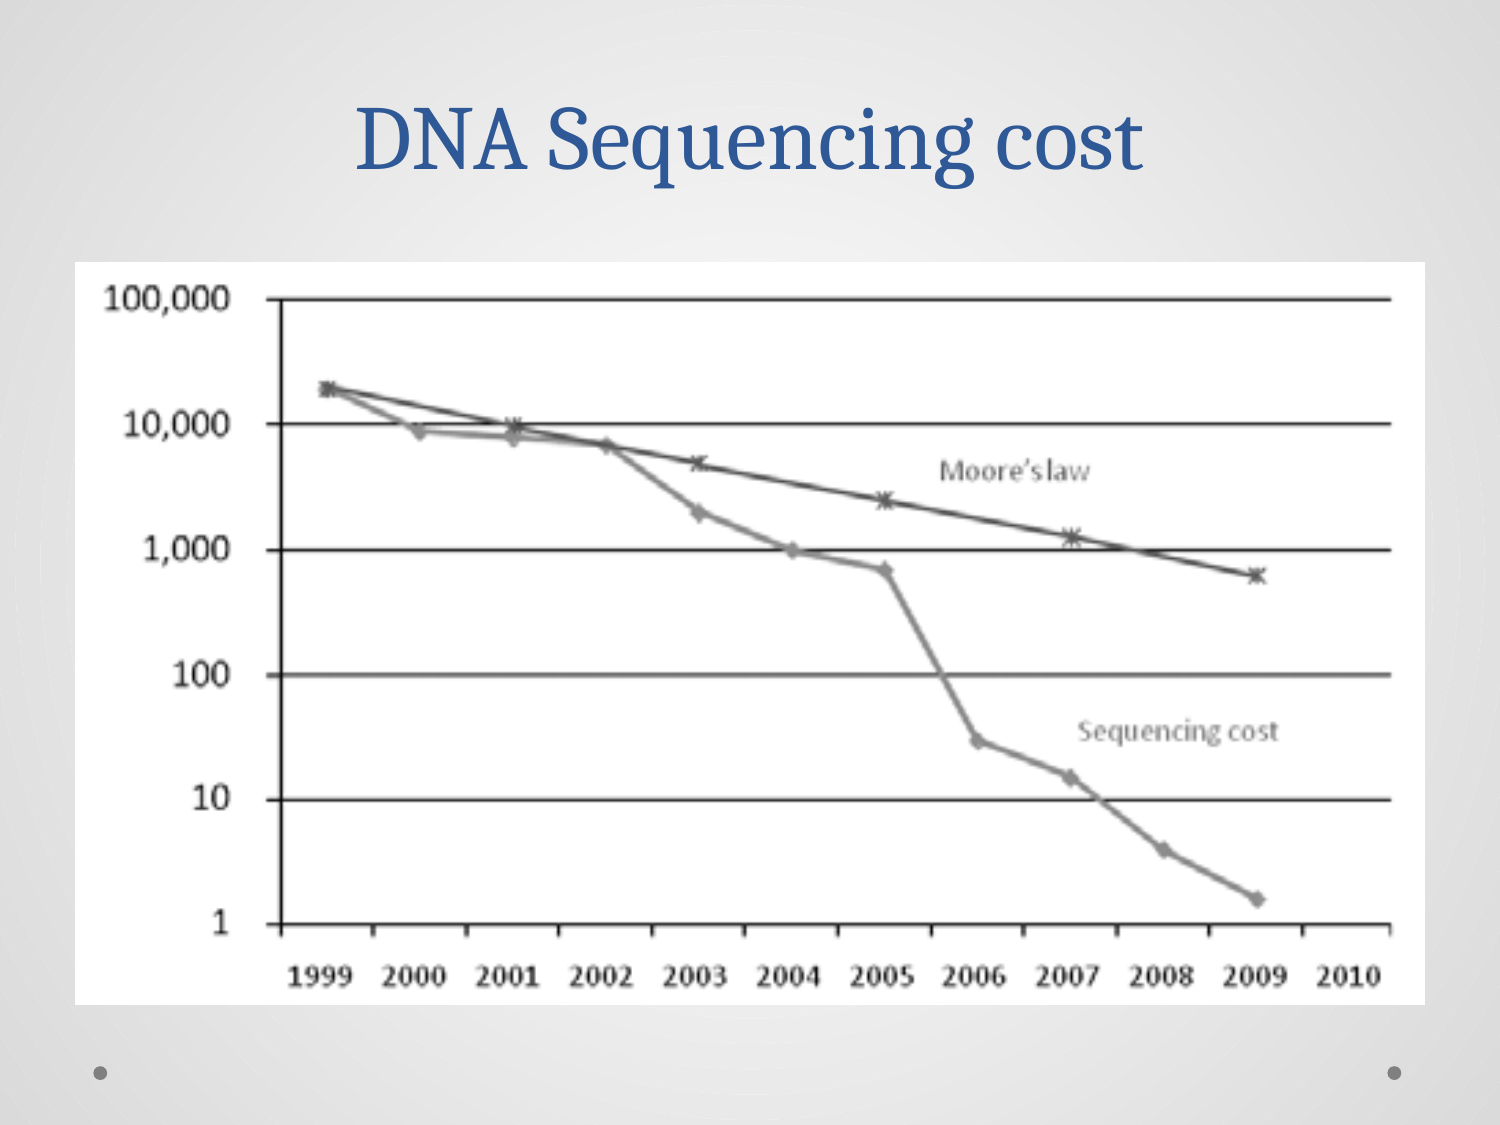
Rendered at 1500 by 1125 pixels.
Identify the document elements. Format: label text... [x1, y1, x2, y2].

title DNA Sequencing cost [75, 0, 1425, 196]
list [74, 262, 1426, 1006]
